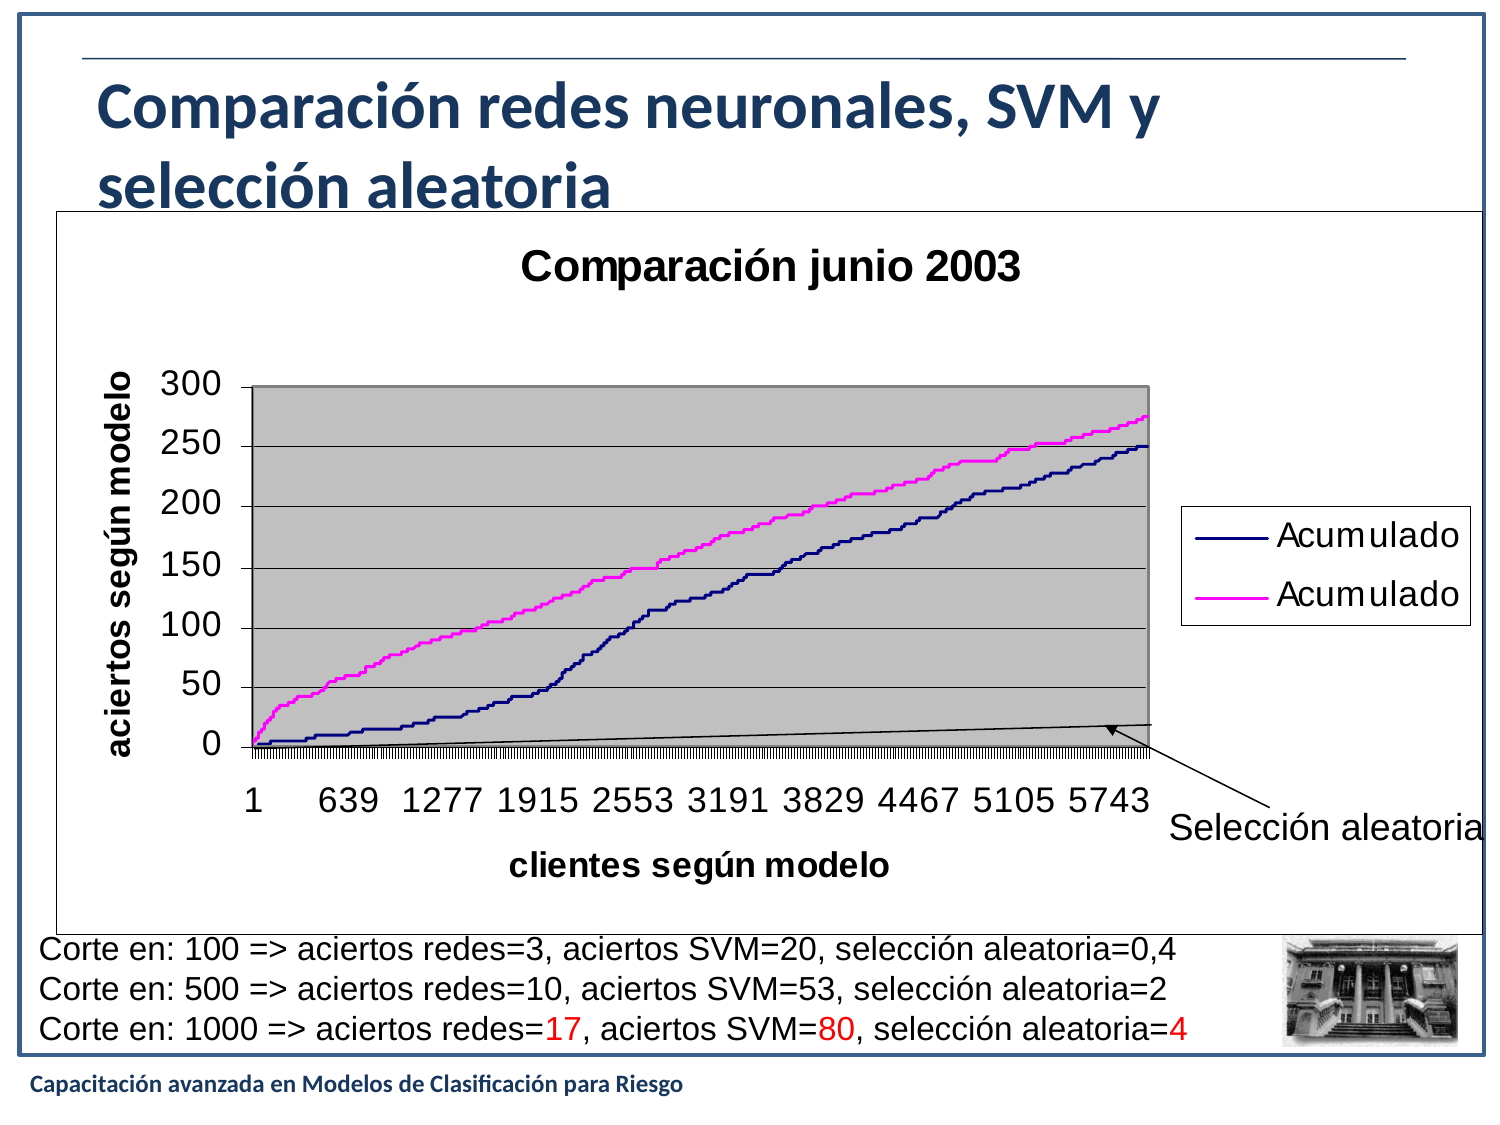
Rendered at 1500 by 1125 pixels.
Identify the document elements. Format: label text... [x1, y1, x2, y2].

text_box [40, 196, 1500, 950]
text_box Corte en: 100 => aciertos redes=3, aciertos SVM=20, selección aleatoria=0,4 Corte en: 500 => aciertos redes=10, aciertos SVM=53, selección aleatoria=2 Corte en: 1000 => aciertos redes=17, aciertos SVM=80, selección aleatoria=4 [23, 920, 1203, 1055]
picture [1282, 950, 1458, 1047]
title Comparación redes neuronales, SVM y selección aleatoria [81, 81, 1414, 194]
